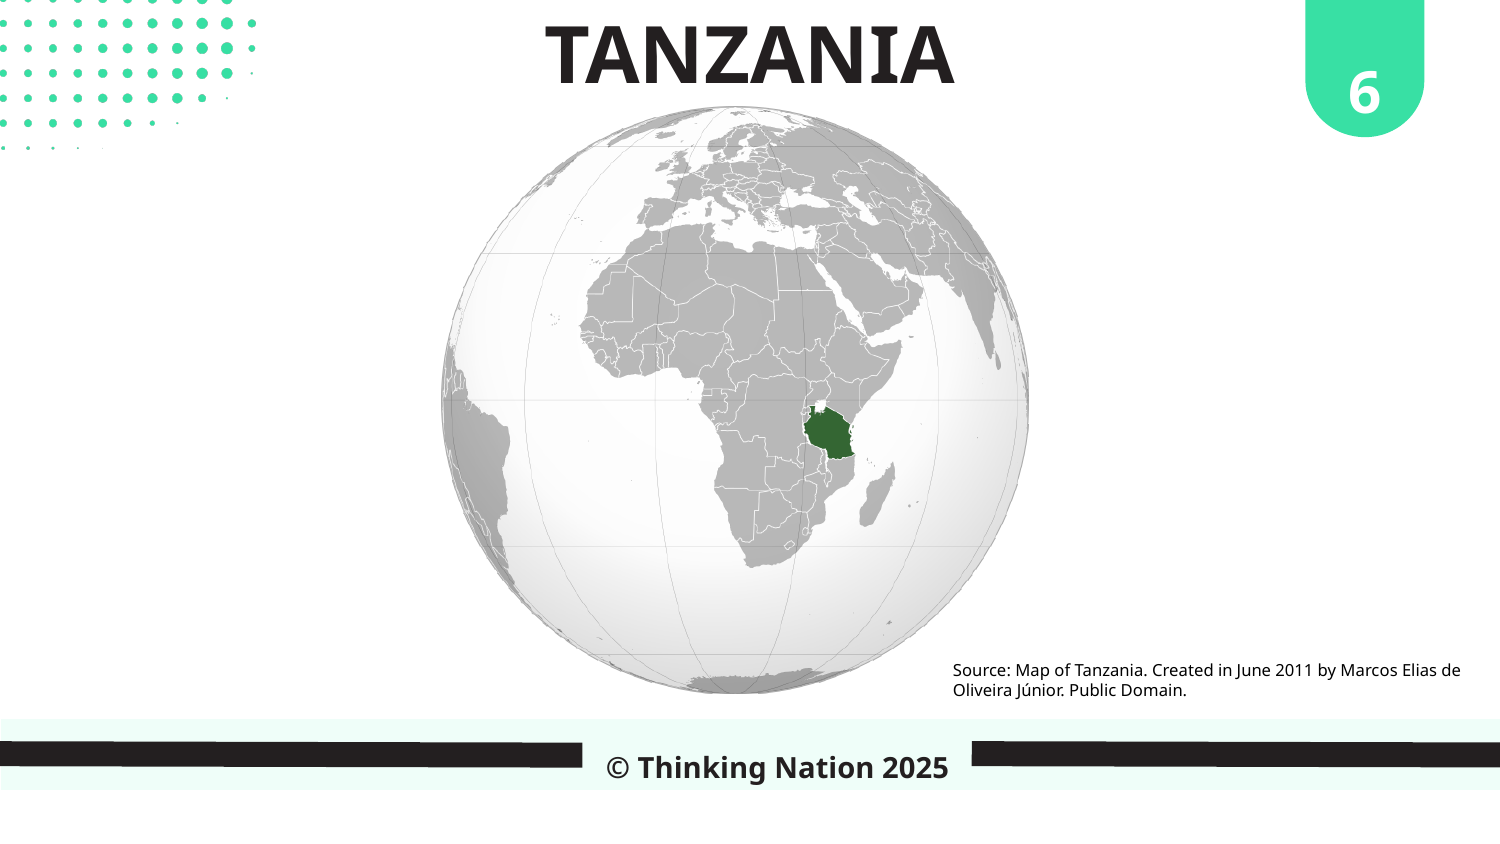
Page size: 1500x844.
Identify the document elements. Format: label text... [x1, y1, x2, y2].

picture [440, 105, 1029, 694]
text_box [0, 718, 1500, 791]
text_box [1300, 0, 1430, 138]
text_box TANZANIA [156, 4, 1295, 100]
text_box Source: Map of Tanzania. Created in June 2011 by Marcos Elias de Oliveira Júnior. Public Domain. [1031, 645, 1479, 699]
text_box [0, 0, 256, 150]
